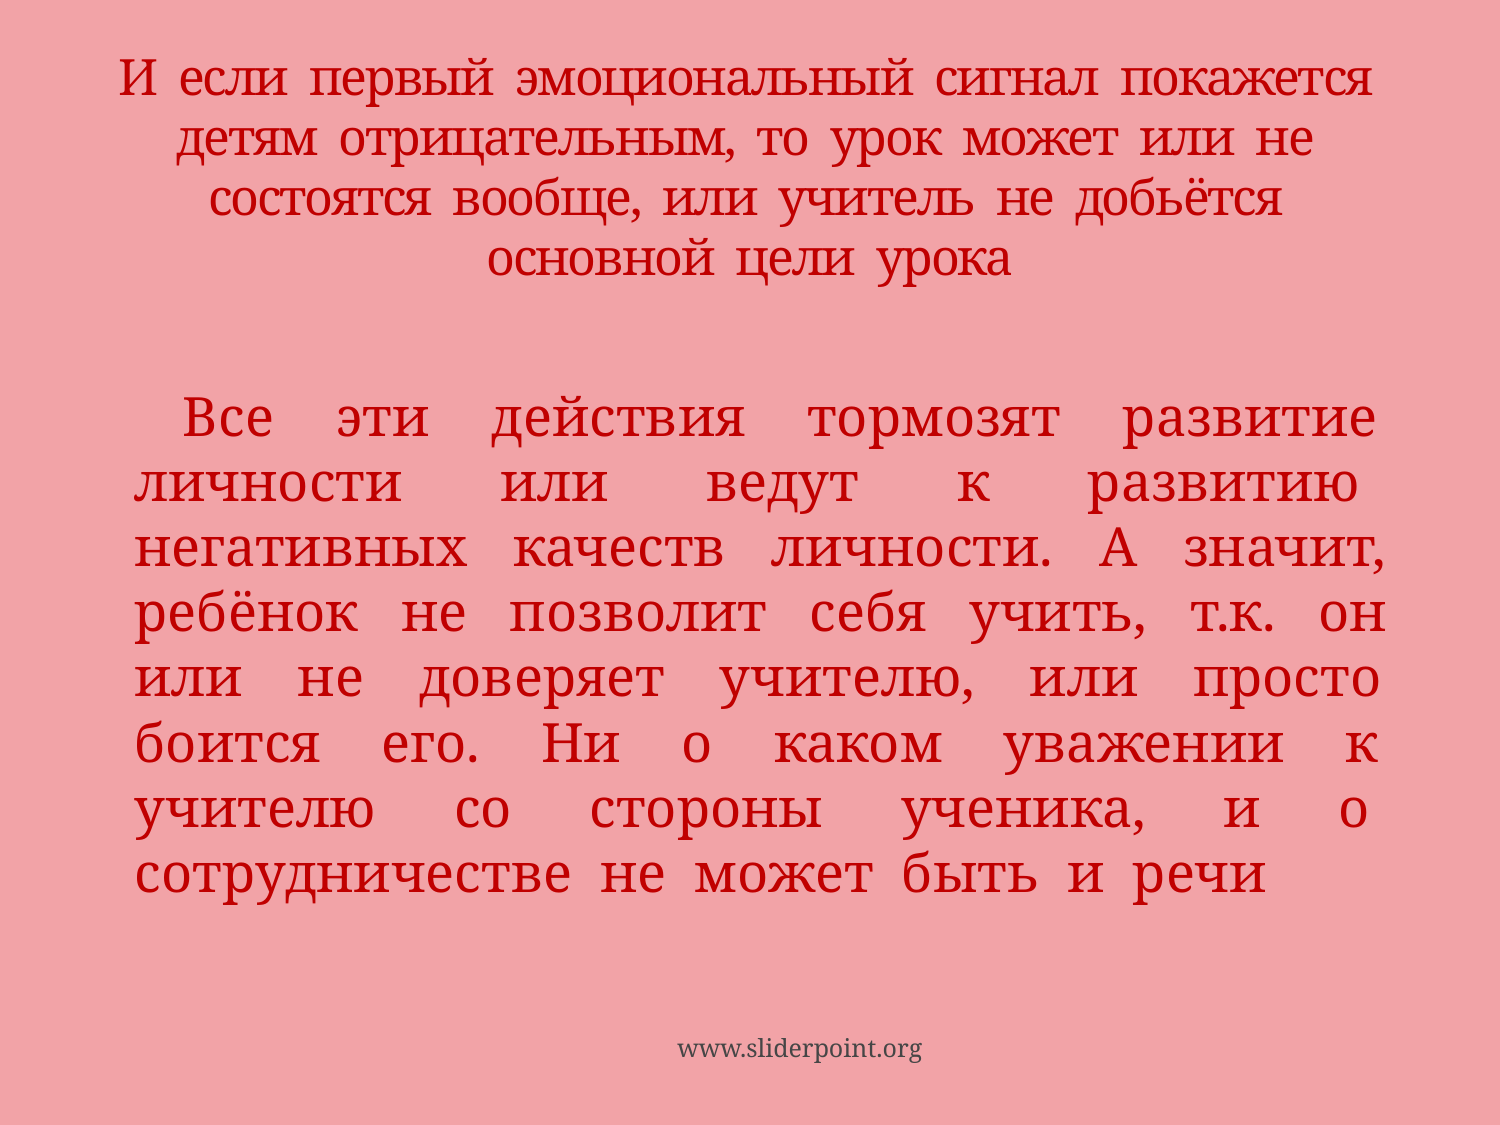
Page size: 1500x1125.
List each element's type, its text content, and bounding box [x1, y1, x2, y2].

title И если первый эмоциональный сигнал покажется детям отрицательным, то урок может или не состоятся вообще, или учитель не добьётся основной цели урока [74, 24, 1425, 293]
list Все эти действия тормозят развитие личности или ведут к развитию негативных качеств личности. А значит, ребёнок не позволит себя учить, т.к. он или не доверяет учителю, или просто боится его. Ни о каком уважении к учителю со стороны ученика, и о сотрудничестве не может быть и речи [75, 375, 1425, 1008]
footer www.sliderpoint.org [350, 1017, 938, 1081]
